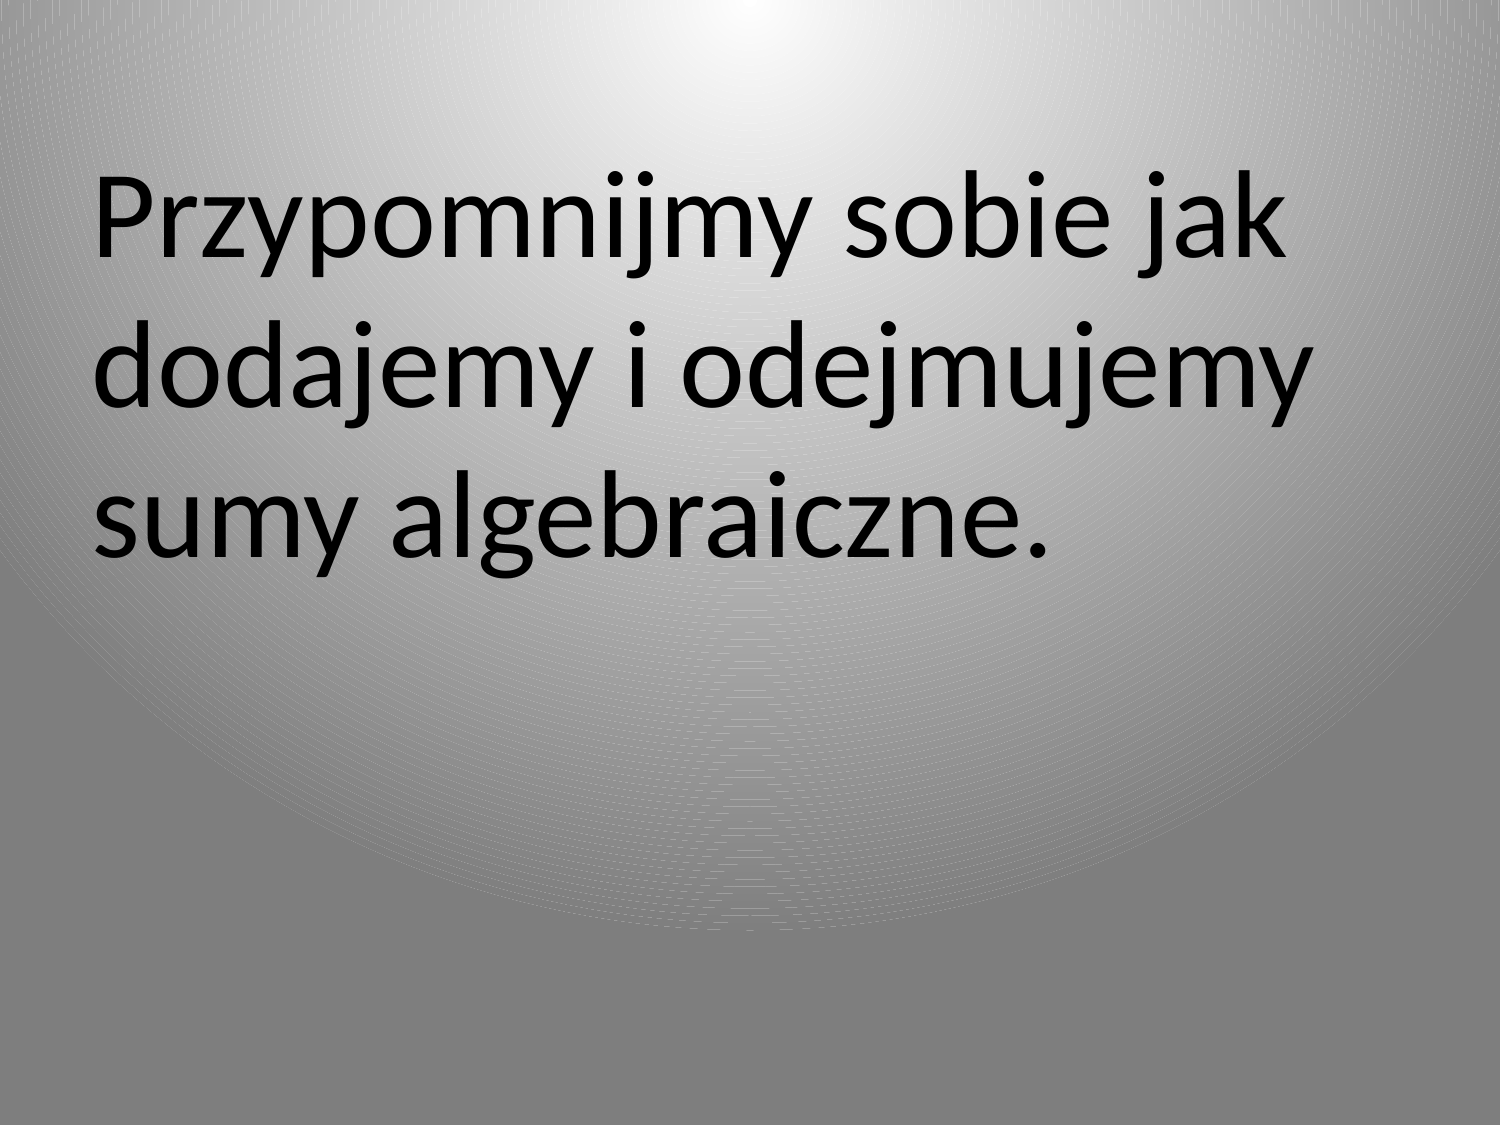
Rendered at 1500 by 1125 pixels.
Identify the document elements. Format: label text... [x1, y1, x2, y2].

list Przypomnijmy sobie jak dodajemy i odejmujemy sumy algebraiczne. [76, 125, 1427, 868]
